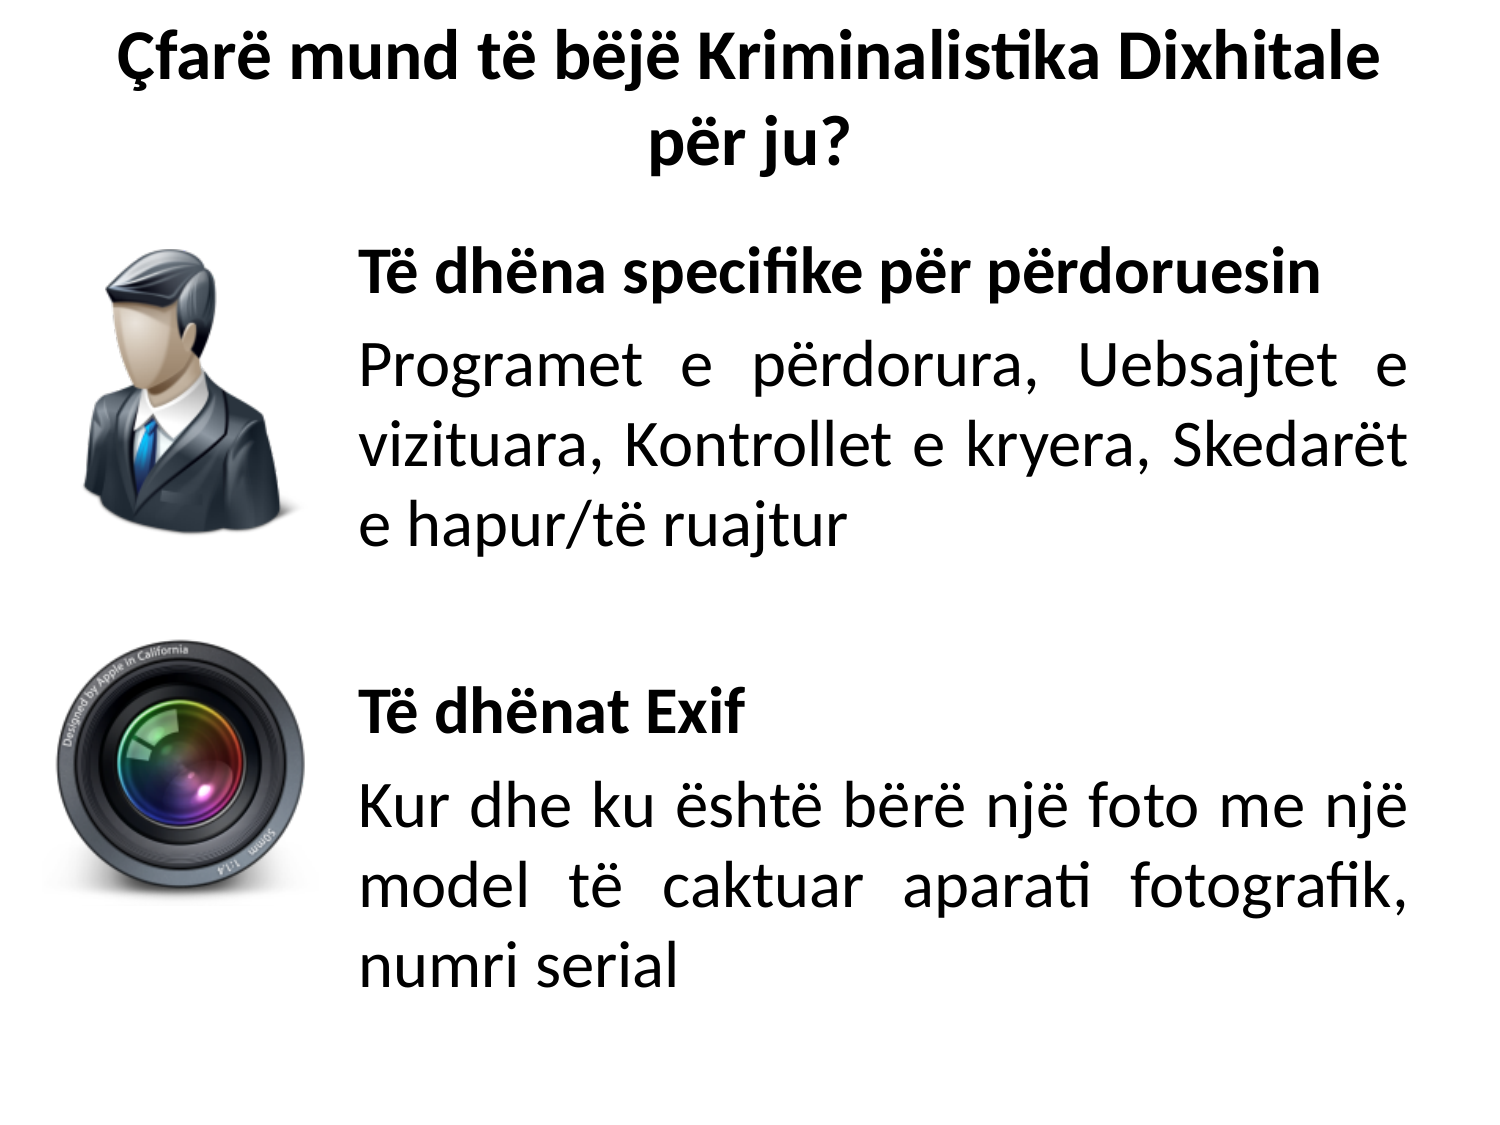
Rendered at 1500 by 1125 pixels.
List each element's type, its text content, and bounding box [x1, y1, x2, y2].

list Të dhëna specifike për përdoruesin Programet e përdorura, Uebsajtet e vizituara, Kontrollet e kryera, Skedarët e hapur/të ruajtur Të dhënat Exif Kur dhe ku është bërë një foto me një model të caktuar aparati fotografik, numri serial [343, 218, 1425, 1047]
picture [35, 248, 325, 538]
title Çfarë mund të bëjë Kriminalistika Dixhitale për ju? [75, 0, 1425, 188]
picture [42, 629, 319, 906]
